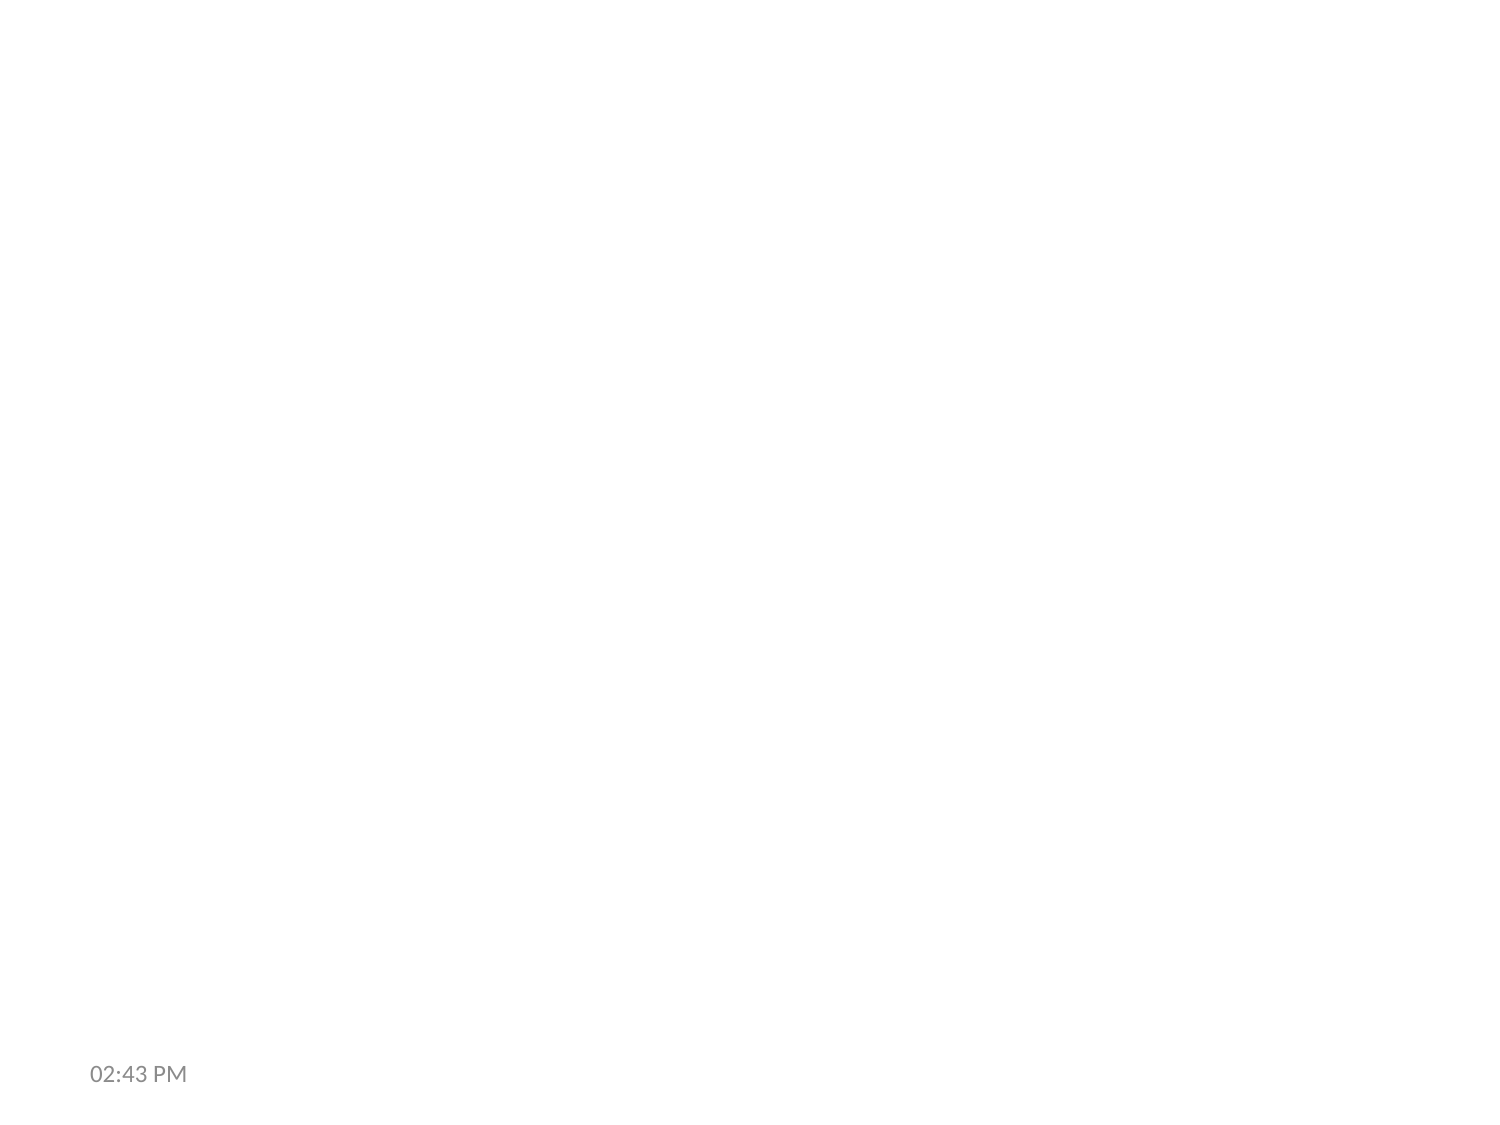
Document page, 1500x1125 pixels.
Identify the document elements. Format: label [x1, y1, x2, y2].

slide_number [75, 1042, 425, 1103]
